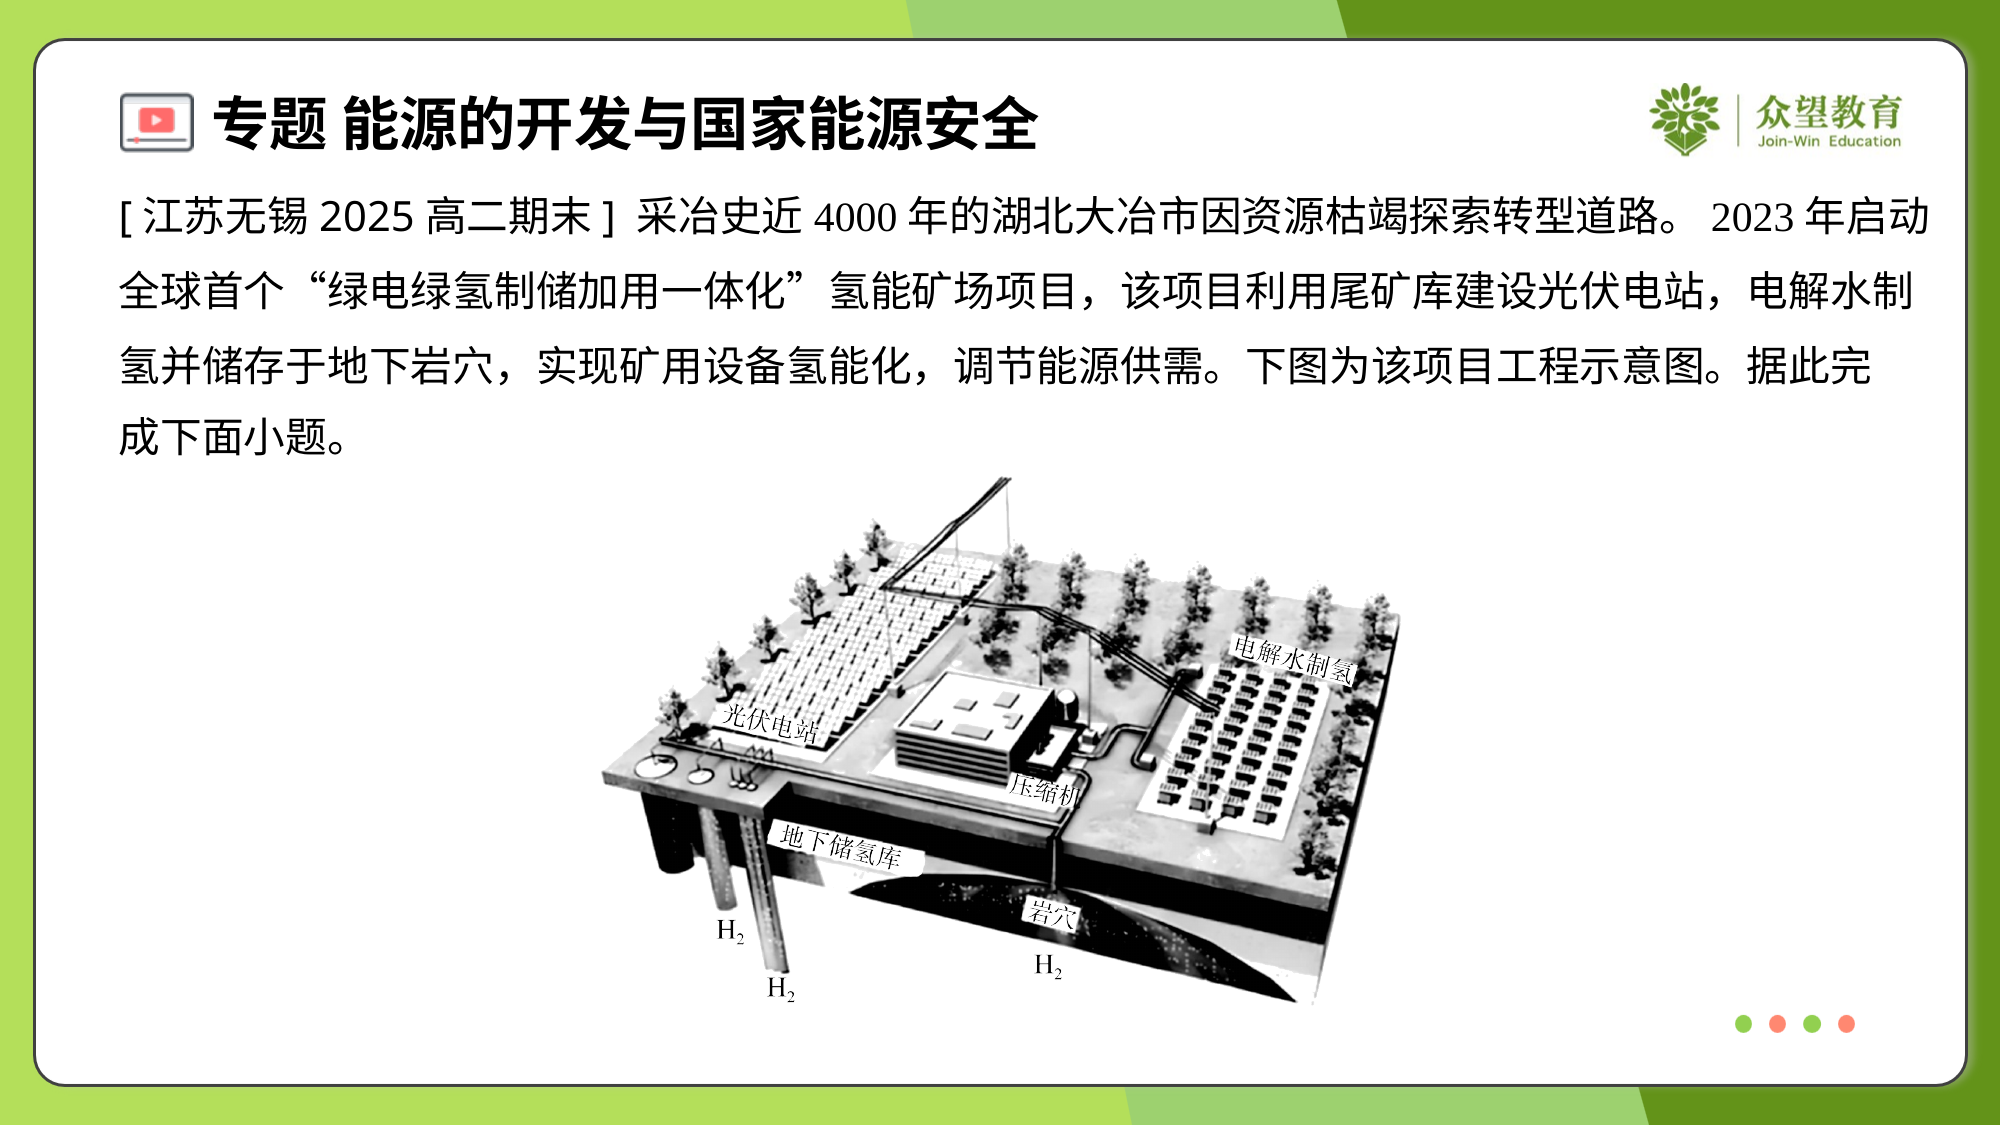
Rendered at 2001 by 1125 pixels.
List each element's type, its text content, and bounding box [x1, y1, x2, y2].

text_box [江苏无锡2025高二期末] 采冶史近4000年的湖北大冶市因资源枯竭探索转型道路。2023年启动 全球首个“绿电绿氢制储加用一体化”氢能矿场项目，该项目利用尾矿库建设光伏电站，电解水制 氢并储存于地下岩穴，实现矿用设备氢能化，调节能源供需。下图为该项目工程示意图。据此完 成下面小题。 [118, 164, 1883, 454]
picture [0, 0, 2000, 1125]
